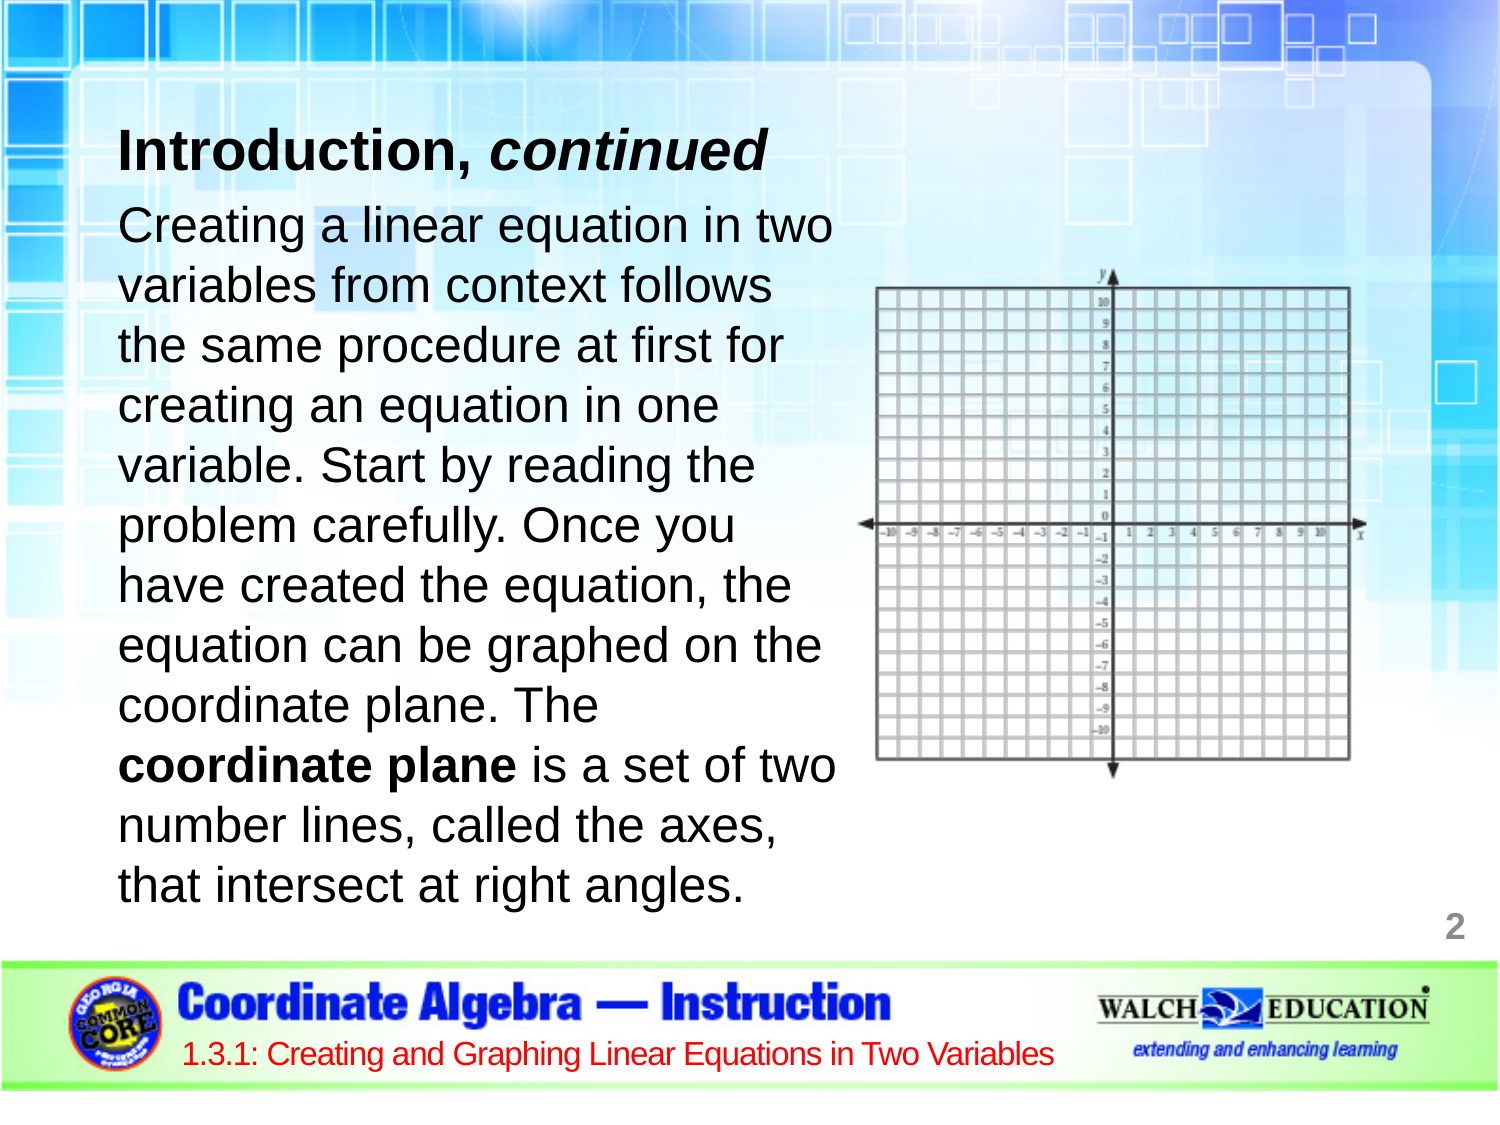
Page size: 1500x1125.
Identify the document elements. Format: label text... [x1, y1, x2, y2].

text_box Introduction, continued Creating a linear equation in two variables from context follows the same procedure at first for creating an equation in one variable. Start by reading the problem carefully. Once you have created the equation, the equation can be graphed on the coordinate plane. The coordinate plane is a set of two number lines, called the axes, that intersect at right angles. [102, 105, 867, 925]
picture [1, 0, 1500, 1091]
list 1.3.1: Creating and Graphing Linear Equations in Two Variables [166, 1024, 1130, 1069]
slide_number 2 [1361, 901, 1481, 949]
